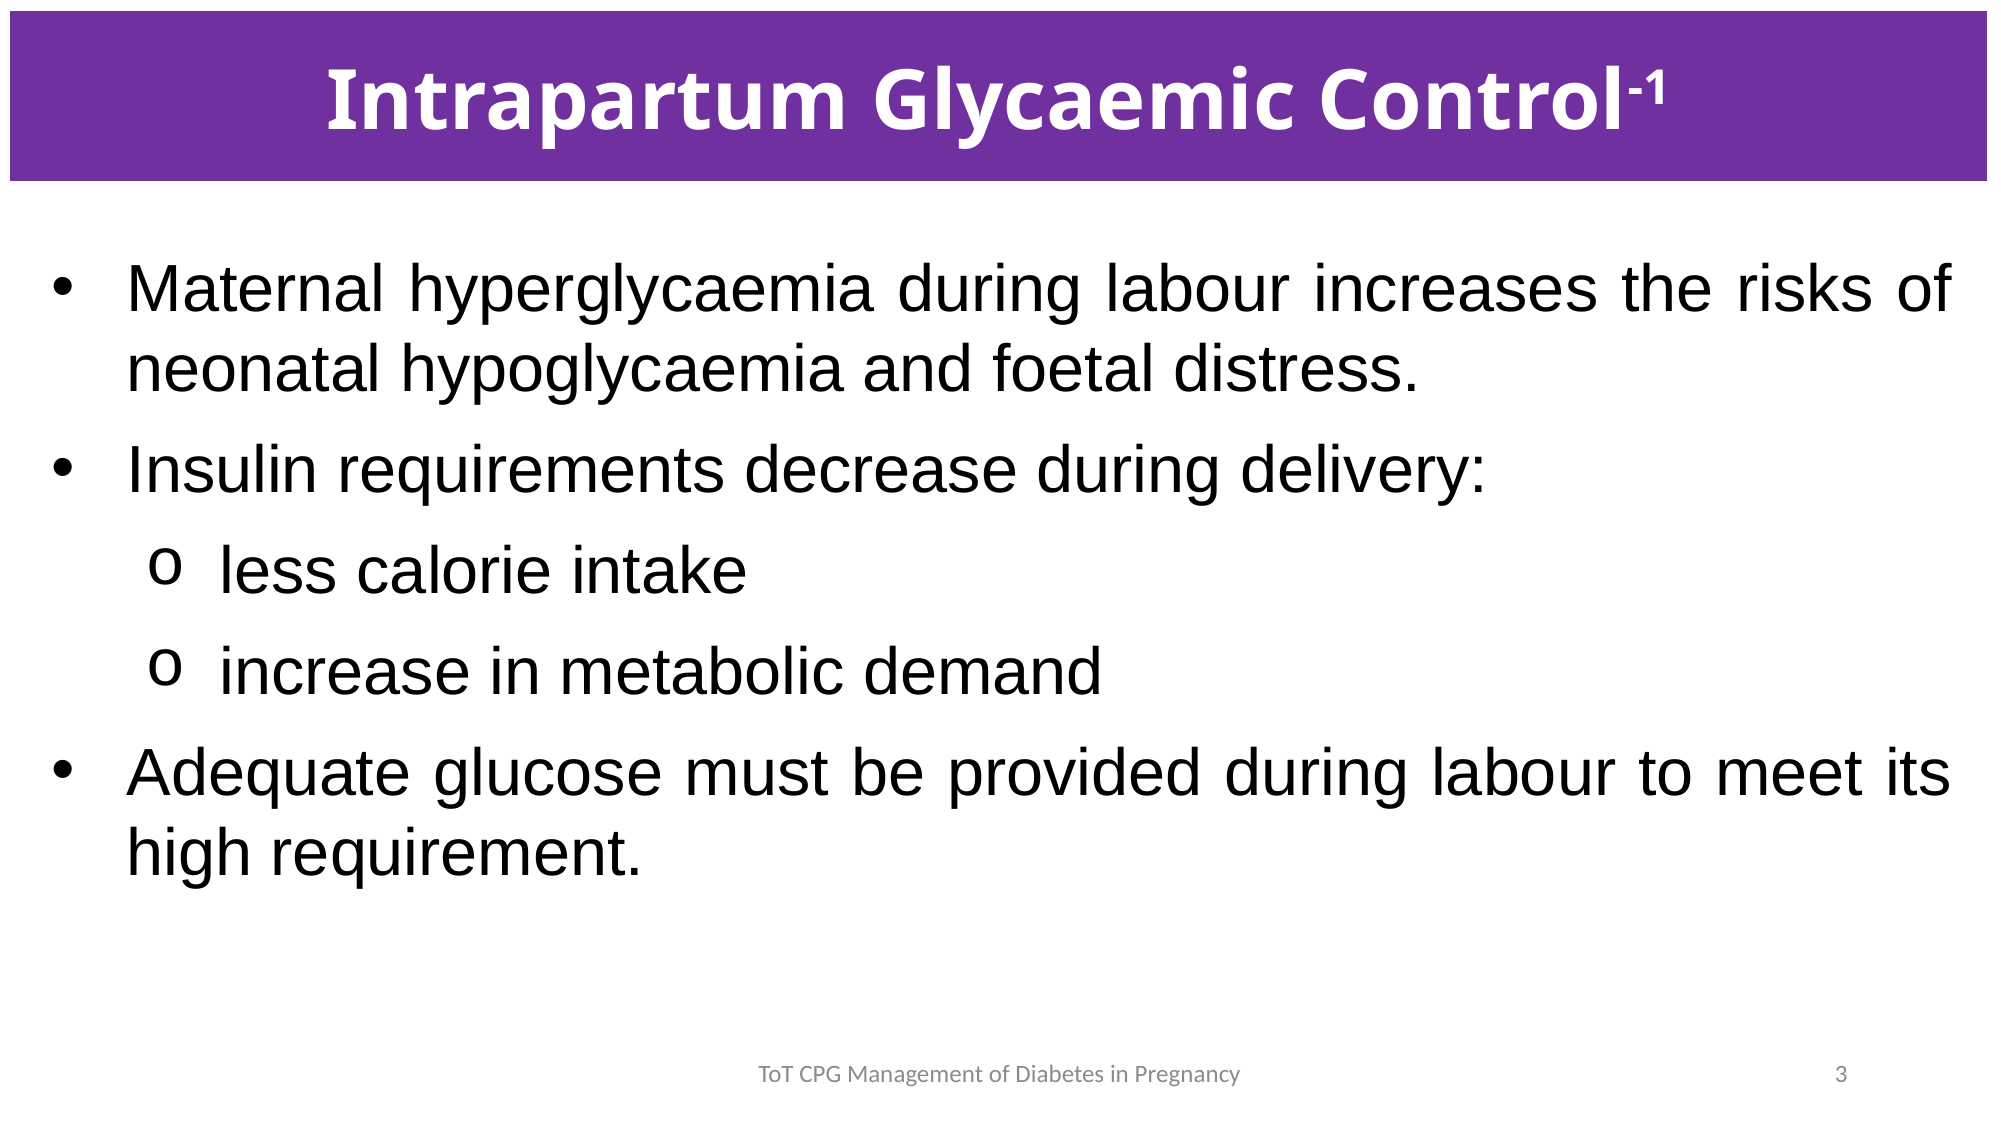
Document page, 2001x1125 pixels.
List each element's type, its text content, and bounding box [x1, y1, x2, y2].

footer ToT CPG Management of Diabetes in Pregnancy [662, 1042, 1338, 1103]
list Maternal hyperglycaemia during labour increases the risks of neonatal hypoglycaemia and foetal distress. Insulin requirements decrease during delivery: less calorie intake increase in metabolic demand Adequate glucose must be provided during labour to meet its high requirement. [21, 237, 1969, 1075]
slide_number 3 [1412, 1042, 1863, 1103]
table_header Intrapartum Glycaemic Control-1 [10, 11, 1987, 181]
